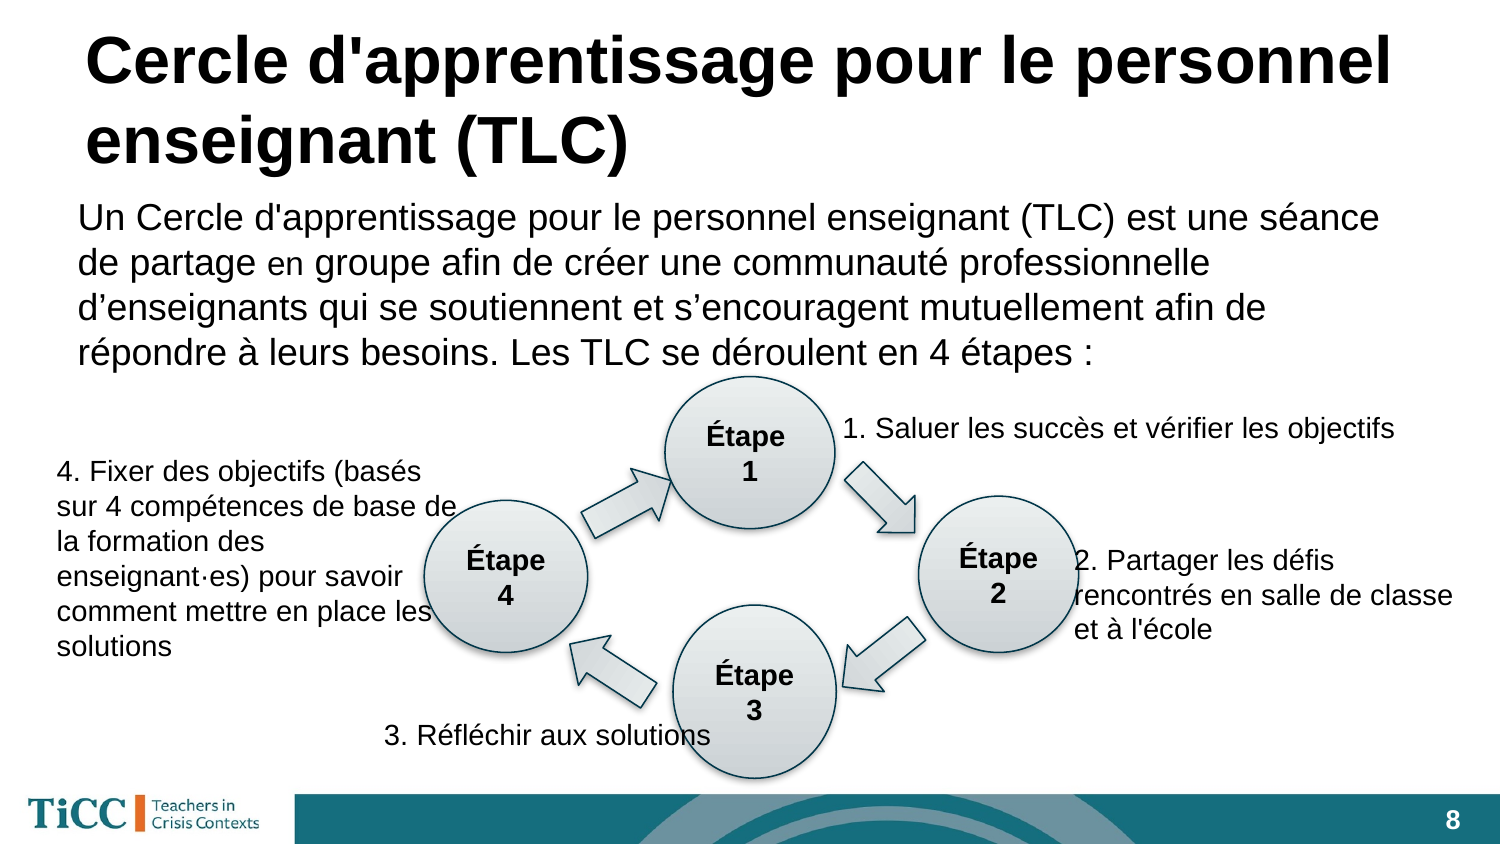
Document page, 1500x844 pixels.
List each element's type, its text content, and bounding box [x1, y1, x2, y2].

text_box Étape 2 [918, 496, 1067, 653]
slide_number ‹#› [1385, 786, 1476, 844]
list Un Cercle d'apprentissage pour le personnel enseignant (TLC) est une séance de partage en groupe afin de créer une communauté professionnelle d’enseignants qui se soutiennent et s’encouragent mutuellement afin de répondre à leurs besoins. Les TLC se déroulent en 4 étapes : [62, 178, 1438, 387]
text_box Étape 3 [672, 605, 837, 779]
text_box [569, 635, 657, 708]
text_box [844, 461, 915, 533]
text_box [842, 616, 926, 692]
text_box Étape 1 [664, 376, 835, 529]
text_box [581, 468, 672, 539]
text_box 4. Fixer des objectifs (basés sur 4 compétences de base de la formation des enseignant·es) pour savoir comment mettre en place les solutions [41, 445, 477, 666]
text_box 2. Partager les défis rencontrés en salle de classe et à l'école [1058, 533, 1494, 620]
text_box Étape 4 [477, 500, 588, 653]
text_box 3. Réfléchir aux solutions [368, 708, 739, 759]
title Cercle d'apprentissage pour le personnel enseignant (TLC) [70, 28, 1421, 178]
picture [0, 0, 1500, 844]
text_box 1. Saluer les succès et vérifier les objectifs [827, 401, 1454, 453]
